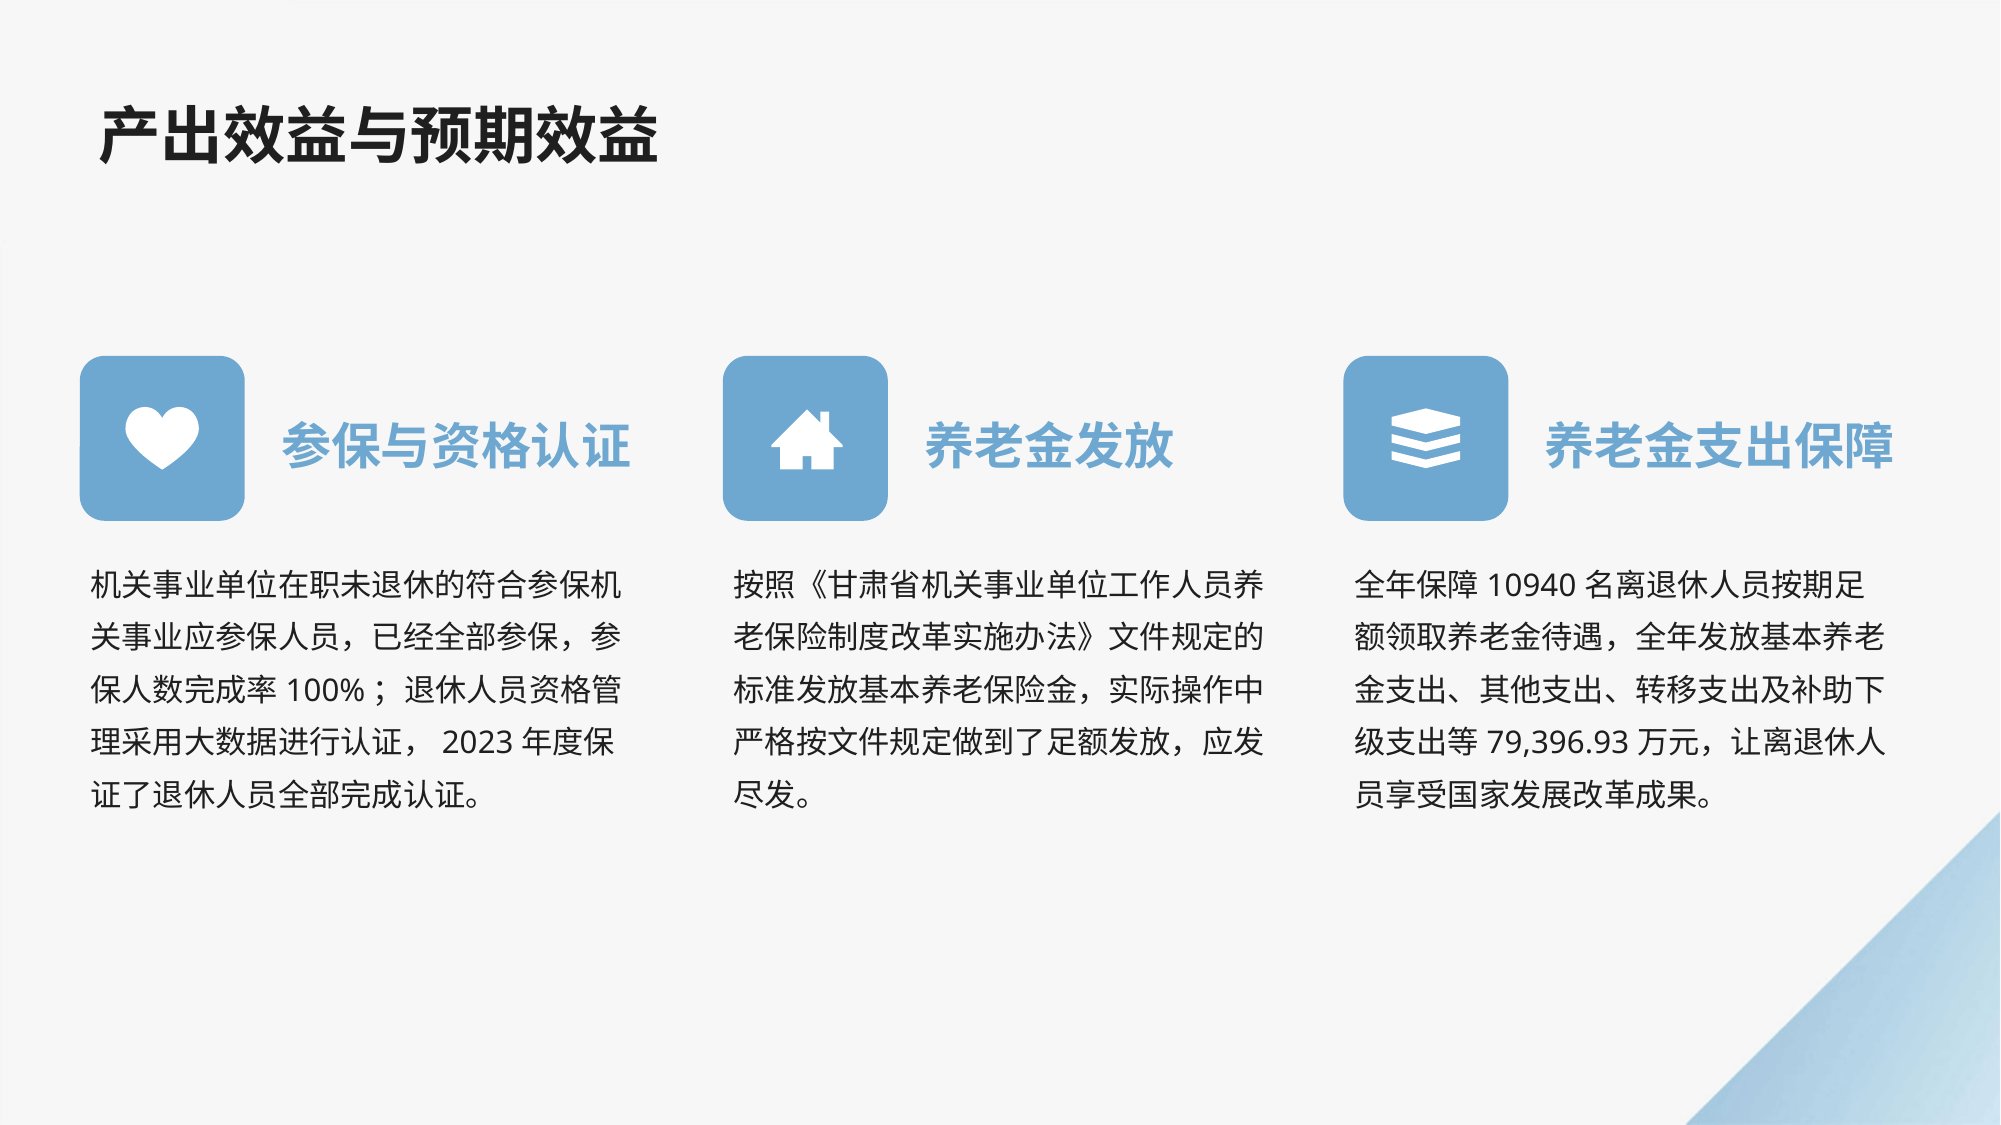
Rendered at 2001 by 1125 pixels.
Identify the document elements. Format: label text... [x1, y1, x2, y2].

text_box 产出效益与预期效益 [78, 43, 1922, 194]
text_box 全年保障10940名离退休人员按期足额领取养老金待遇，全年发放基本养老金支出、其他支出、转移支出及补助下级支出等79,396.93万元，让离退休人员享受国家发展改革成果。 [1343, 545, 1906, 841]
text_box [79, 355, 245, 521]
text_box [1391, 433, 1461, 452]
text_box [1391, 451, 1461, 469]
text_box [1391, 408, 1461, 434]
text_box [722, 355, 888, 521]
text_box [1343, 355, 1509, 521]
text_box 养老金发放 [913, 346, 1286, 531]
text_box 养老金支出保障 [1533, 346, 1906, 531]
picture [0, 0, 2001, 1125]
text_box [125, 406, 199, 470]
text_box [771, 409, 843, 470]
text_box 按照《甘肃省机关事业单位工作人员养老保险制度改革实施办法》文件规定的标准发放基本养老保险金，实际操作中严格按文件规定做到了足额发放，应发尽发。 [722, 545, 1286, 841]
text_box 参保与资格认证 [270, 346, 643, 531]
text_box 机关事业单位在职未退休的符合参保机关事业应参保人员，已经全部参保，参保人数完成率100%；退休人员资格管理采用大数据进行认证，2023年度保证了退休人员全部完成认证。 [79, 545, 643, 841]
